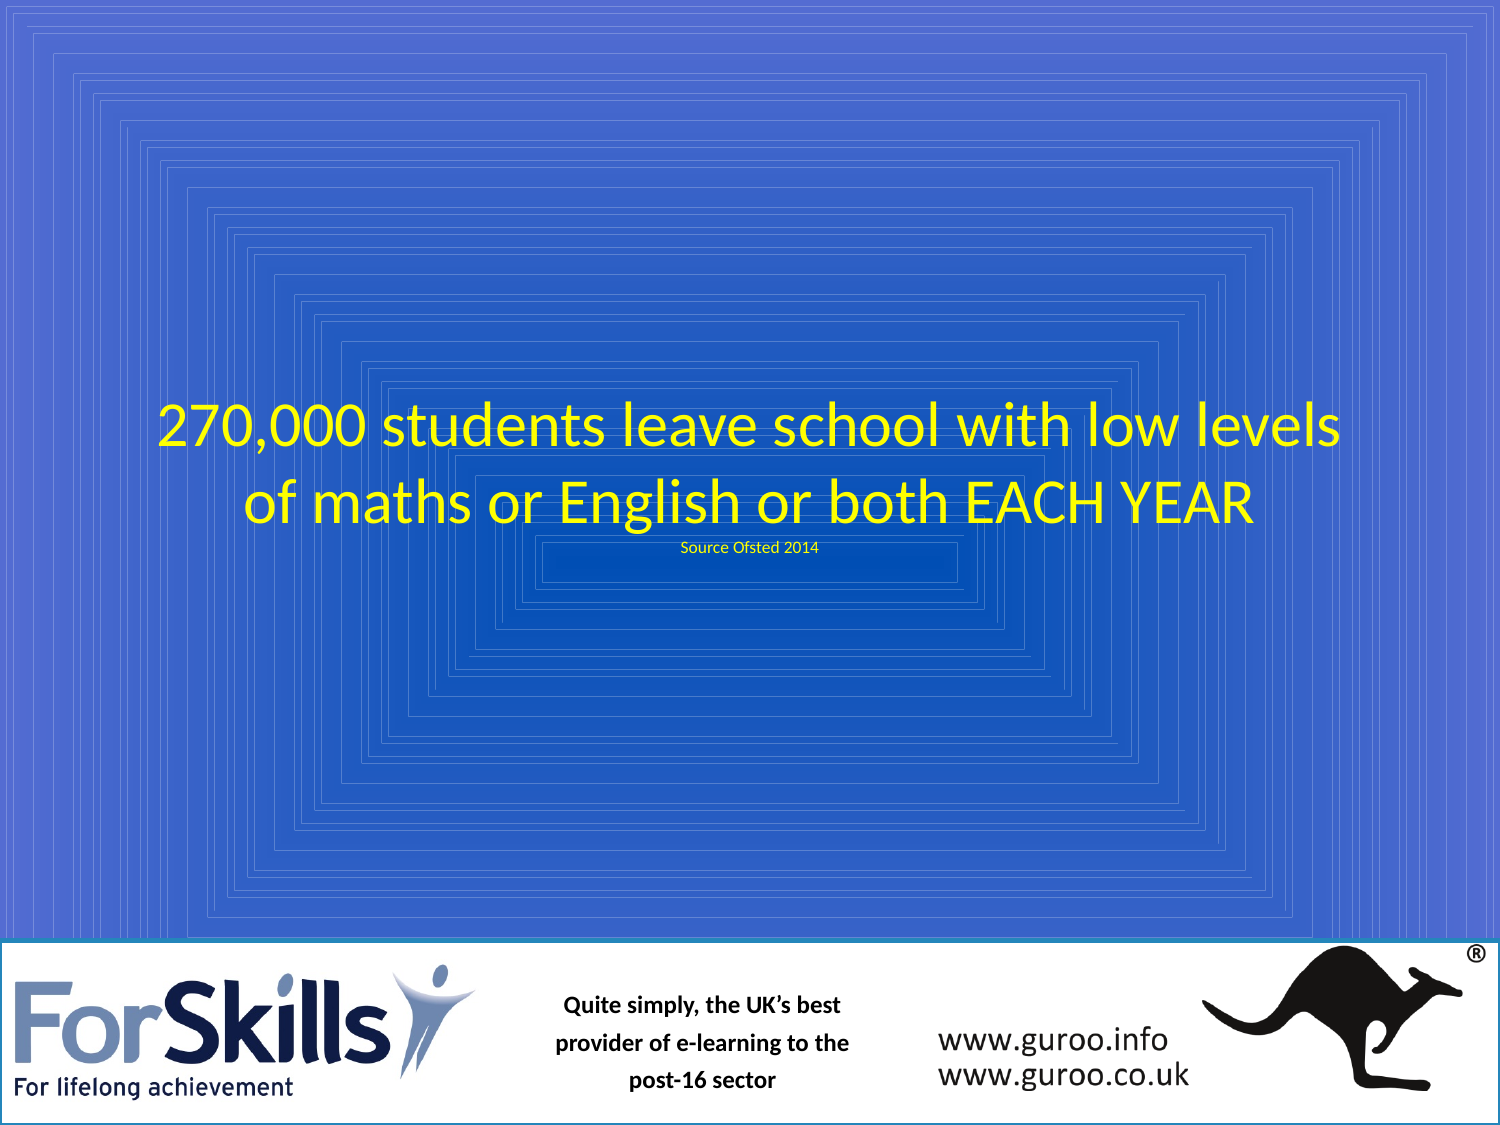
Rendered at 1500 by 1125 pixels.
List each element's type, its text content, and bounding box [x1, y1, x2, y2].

picture [10, 959, 479, 1103]
title 270,000 students leave school with low levels of maths or English or both EACH YEAR Source Ofsted 2014 [112, 349, 1388, 591]
picture [938, 943, 1486, 1091]
